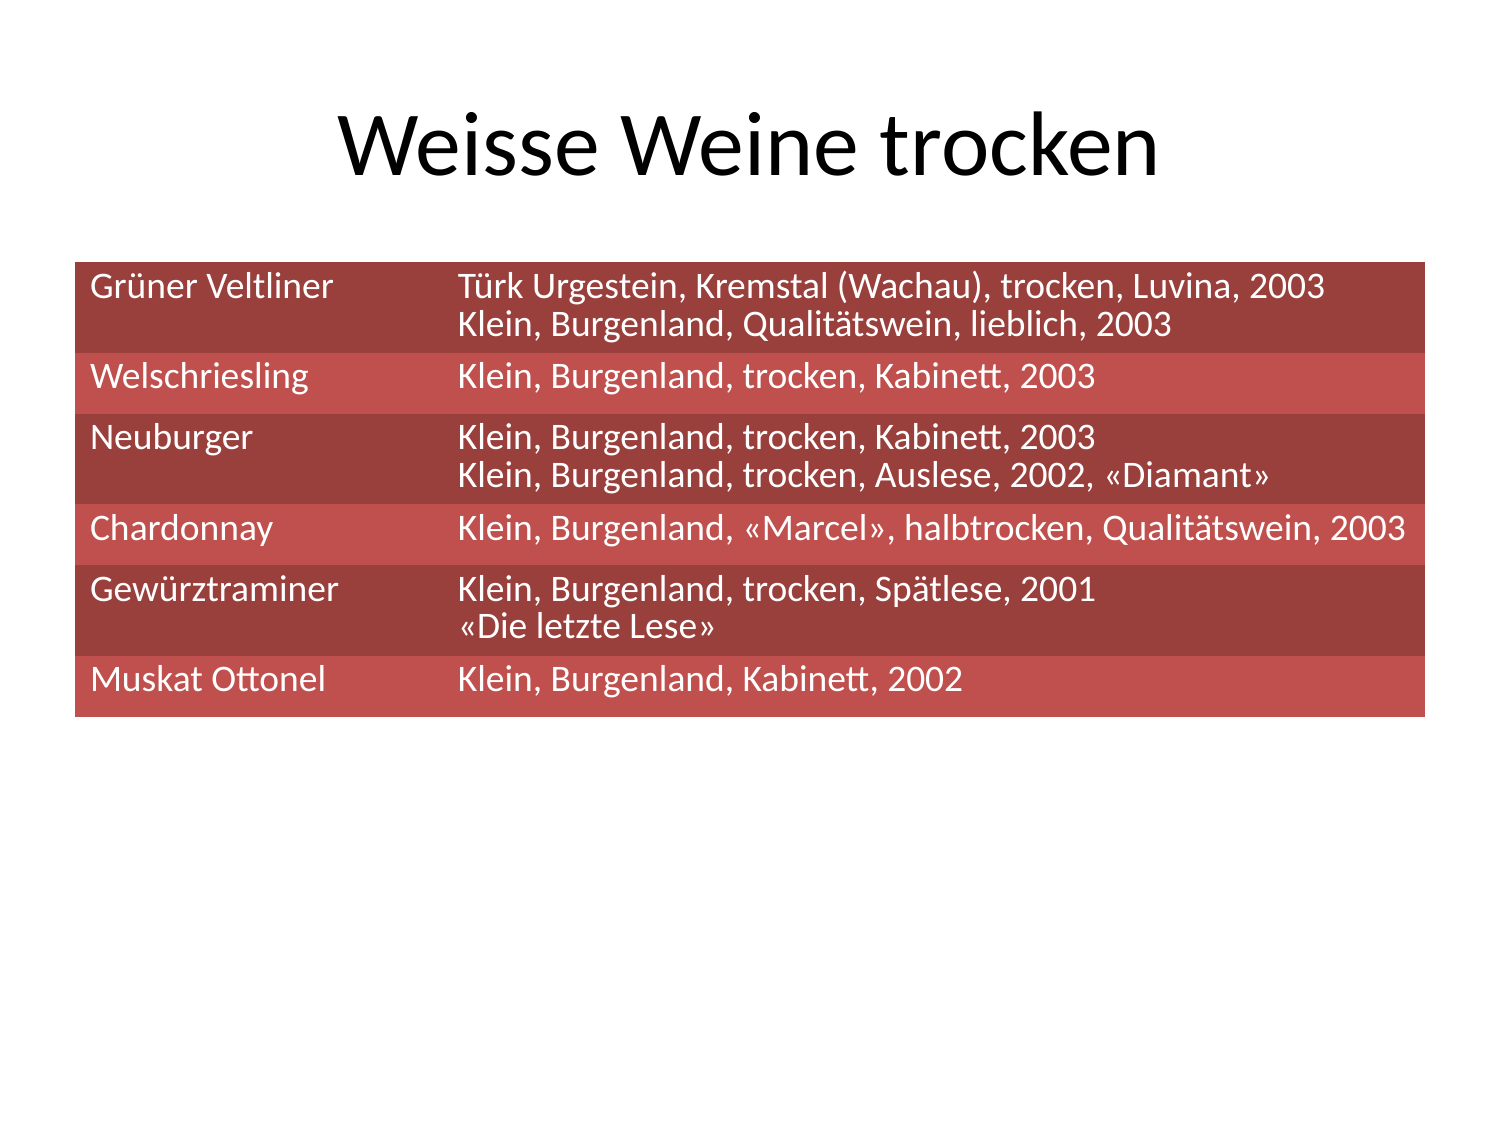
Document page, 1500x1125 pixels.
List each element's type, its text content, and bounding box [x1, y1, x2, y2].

table_cell Neuburger [75, 414, 443, 504]
table_header Türk Urgestein, Kremstal (Wachau), trocken, Luvina, 2003 Klein, Burgenland, Qualitätswein, lieblich, 2003 [443, 262, 1425, 353]
table_cell Klein, Burgenland, Kabinett, 2002 [443, 656, 1425, 717]
table_cell Klein, Burgenland, trocken, Spätlese, 2001 «Die letzte Lese» [443, 565, 1425, 656]
table_cell Klein, Burgenland, «Marcel», halbtrocken, Qualitätswein, 2003 [443, 504, 1425, 565]
title Weisse Weine trocken [75, 45, 1425, 233]
table_cell Chardonnay [75, 504, 443, 565]
table_cell Muskat Ottonel [75, 656, 443, 717]
table_cell Klein, Burgenland, trocken, Kabinett, 2003 Klein, Burgenland, trocken, Auslese, 2002, «Diamant» [443, 414, 1425, 504]
table_cell Welschriesling [75, 353, 443, 414]
table_cell Klein, Burgenland, trocken, Kabinett, 2003 [443, 353, 1425, 414]
table_header Grüner Veltliner [75, 262, 443, 353]
table_cell Gewürztraminer [75, 565, 443, 656]
